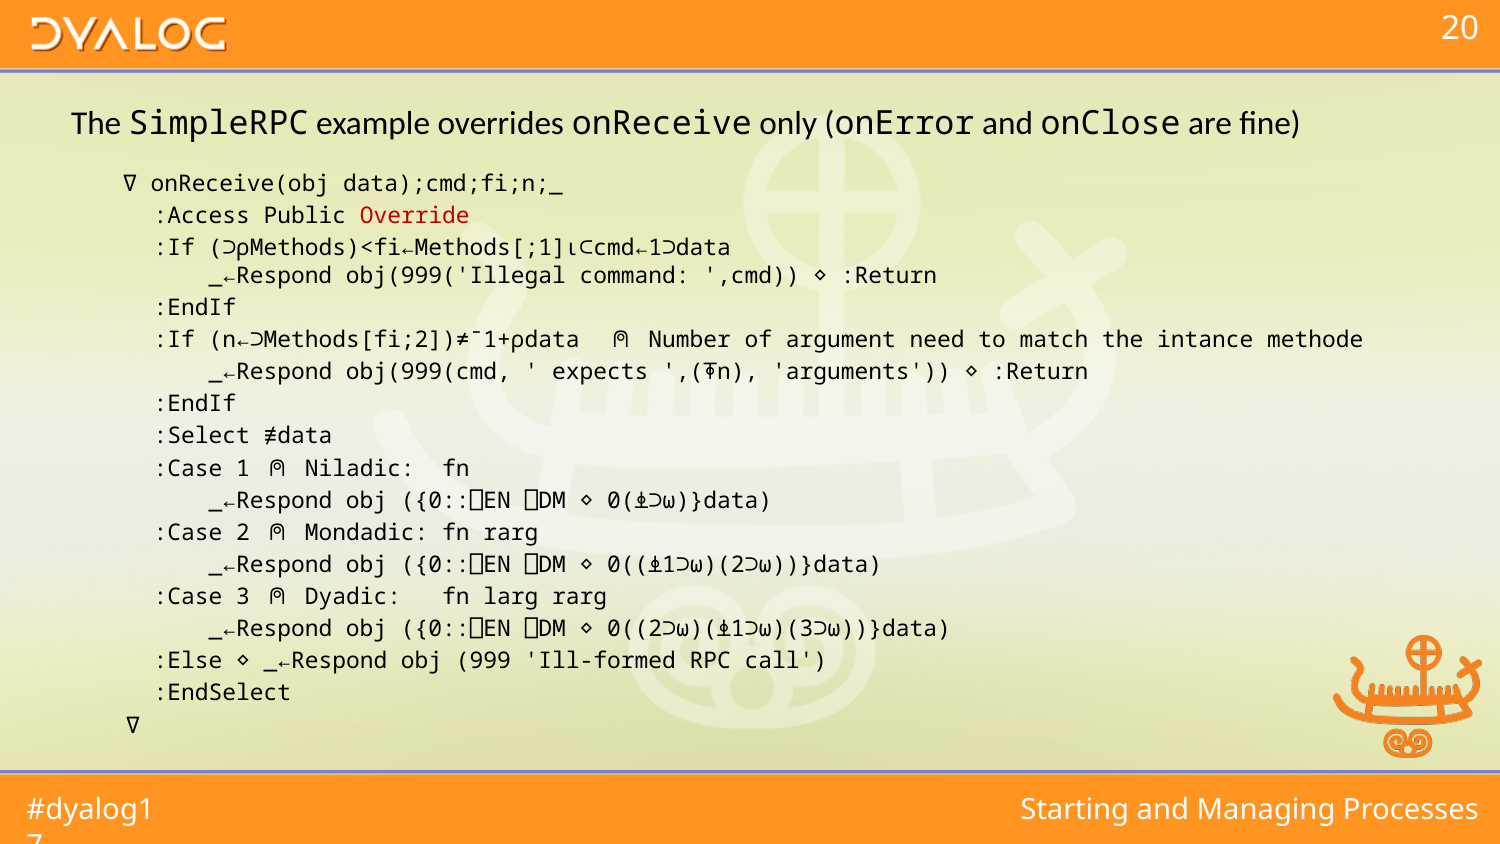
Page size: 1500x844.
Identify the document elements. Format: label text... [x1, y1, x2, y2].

picture [0, 0, 1500, 844]
list The SimpleRPC example overrides onReceive only (onError and onClose are fine) ∇ onReceive(obj data);cmd;fi;n;_ :Access Public Override :If (⊃⍴Methods)<fi←Methods[;1]⍳⊂cmd←1⊃data _←Respond obj(999('Illegal command: ',cmd)) ⋄ :Return :EndIf :If (n←⊃Methods[fi;2])≠¯1+⍴data ⍝ Number of argument need to match the intance methode _←Respond obj(999(cmd, ' expects ',(⍕n), 'arguments')) ⋄ :Return :EndIf :Select ≢data :Case 1 ⍝ Niladic: fn _←Respond obj ({0::⎕EN ⎕DM ⋄ 0(⍎⊃⍵)}data) :Case 2 ⍝ Mondadic: fn rarg _←Respond obj ({0::⎕EN ⎕DM ⋄ 0((⍎1⊃⍵)(2⊃⍵))}data) :Case 3 ⍝ Dyadic: fn larg rarg _←Respond obj ({0::⎕EN ⎕DM ⋄ 0((2⊃⍵)(⍎1⊃⍵)(3⊃⍵))}data) :Else ⋄ _←Respond obj (999 'Ill-formed RPC call') :EndSelect ∇ [56, 94, 1425, 806]
